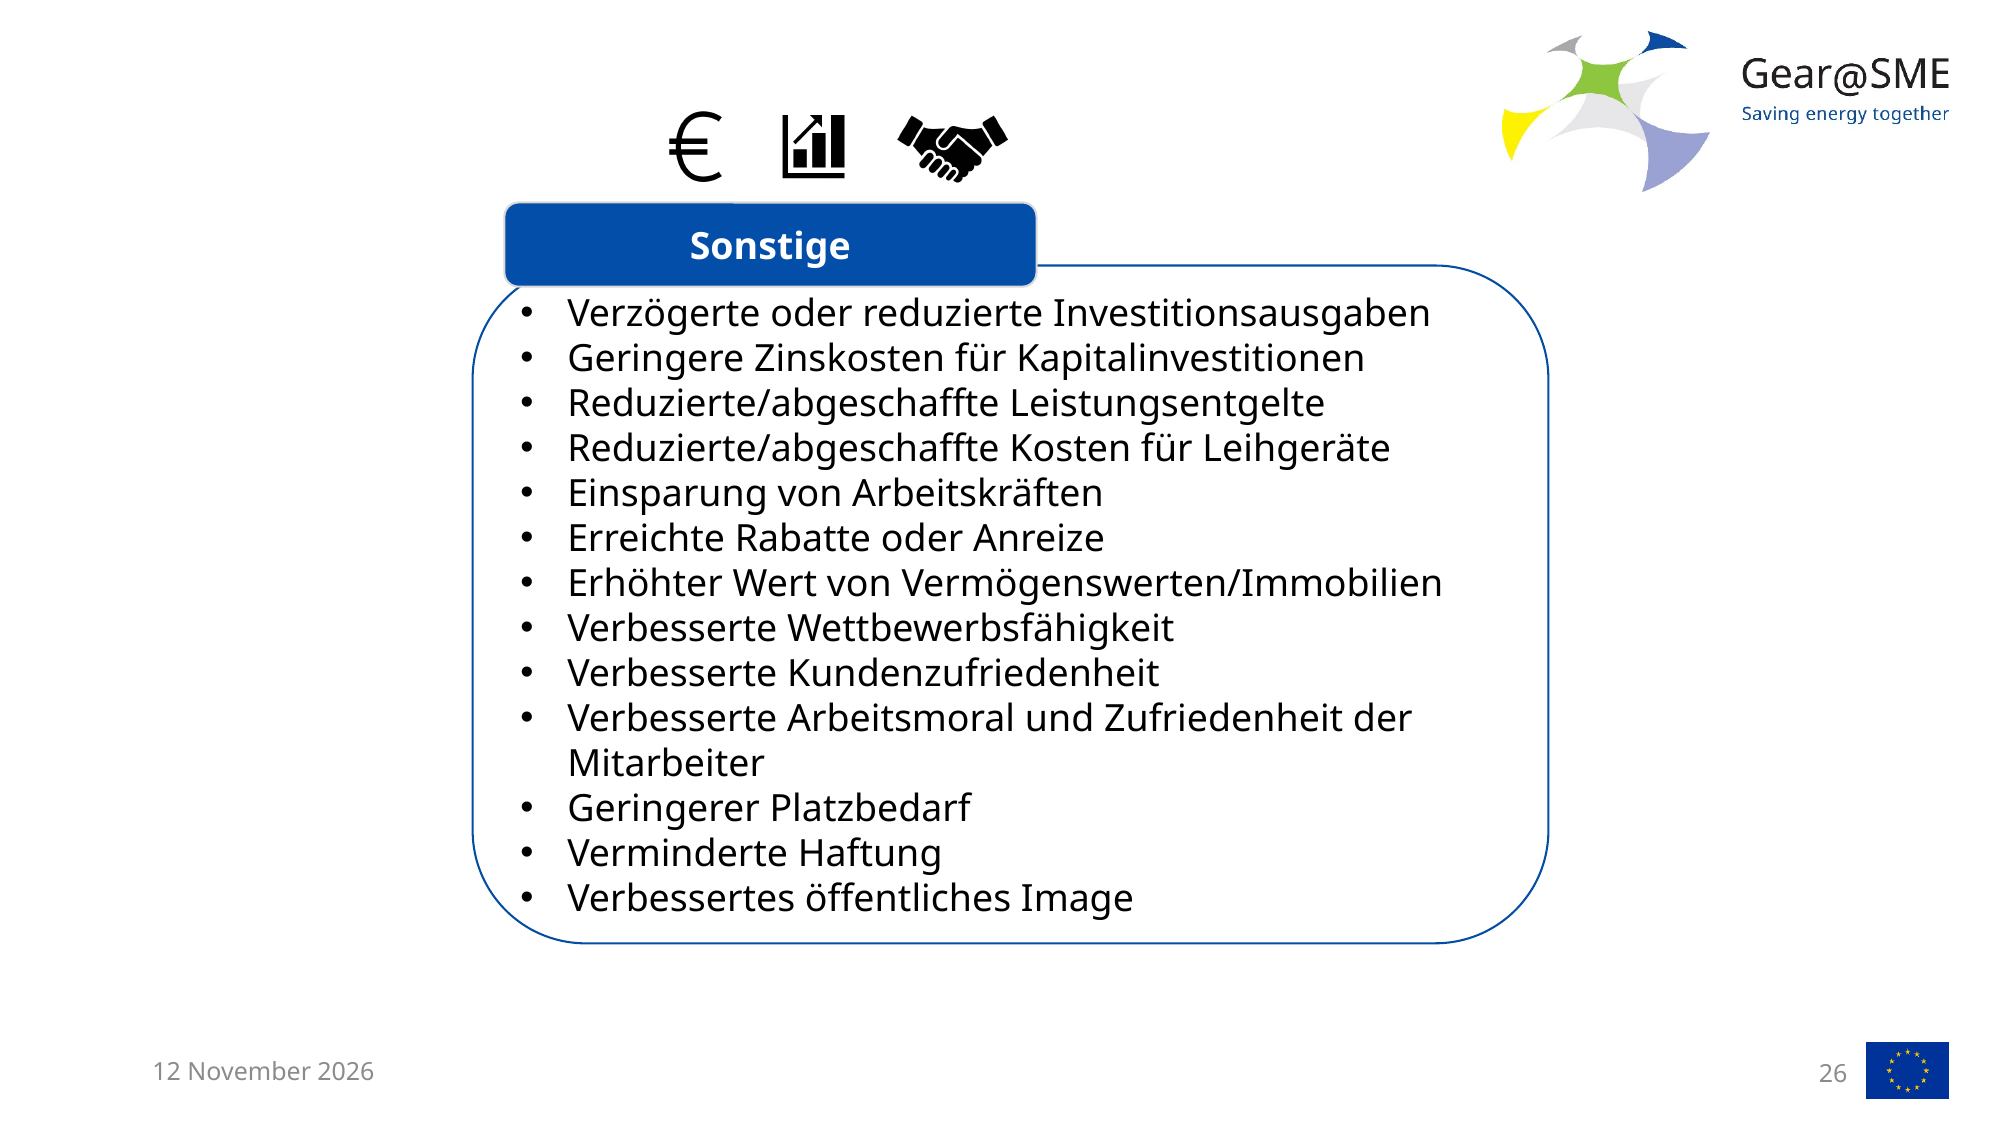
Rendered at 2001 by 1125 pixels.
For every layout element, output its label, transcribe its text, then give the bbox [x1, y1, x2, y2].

picture [770, 103, 856, 190]
text_box Sonstige [503, 201, 1038, 288]
picture [1866, 1042, 1949, 1099]
picture [1502, 31, 1949, 192]
slide_number 26 [1412, 1044, 1863, 1104]
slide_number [137, 1042, 588, 1103]
text_box Verzögerte oder reduzierte Investitionsausgaben Geringere Zinskosten für Kapitalinvestitionen Reduzierte/abgeschaffte Leistungsentgelte Reduzierte/abgeschaffte Kosten für Leihgeräte Einsparung von Arbeitskräften Erreichte Rabatte oder Anreize Erhöhter Wert von Vermögenswerten/Immobilien Verbesserte Wettbewerbsfähigkeit Verbesserte Kundenzufriedenheit Verbesserte Arbeitsmoral und Zufriedenheit der Mitarbeiter Geringerer Platzbedarf Verminderte Haftung Verbessertes öffentliches Image [471, 264, 1550, 945]
picture [652, 103, 739, 190]
picture [891, 87, 1014, 211]
